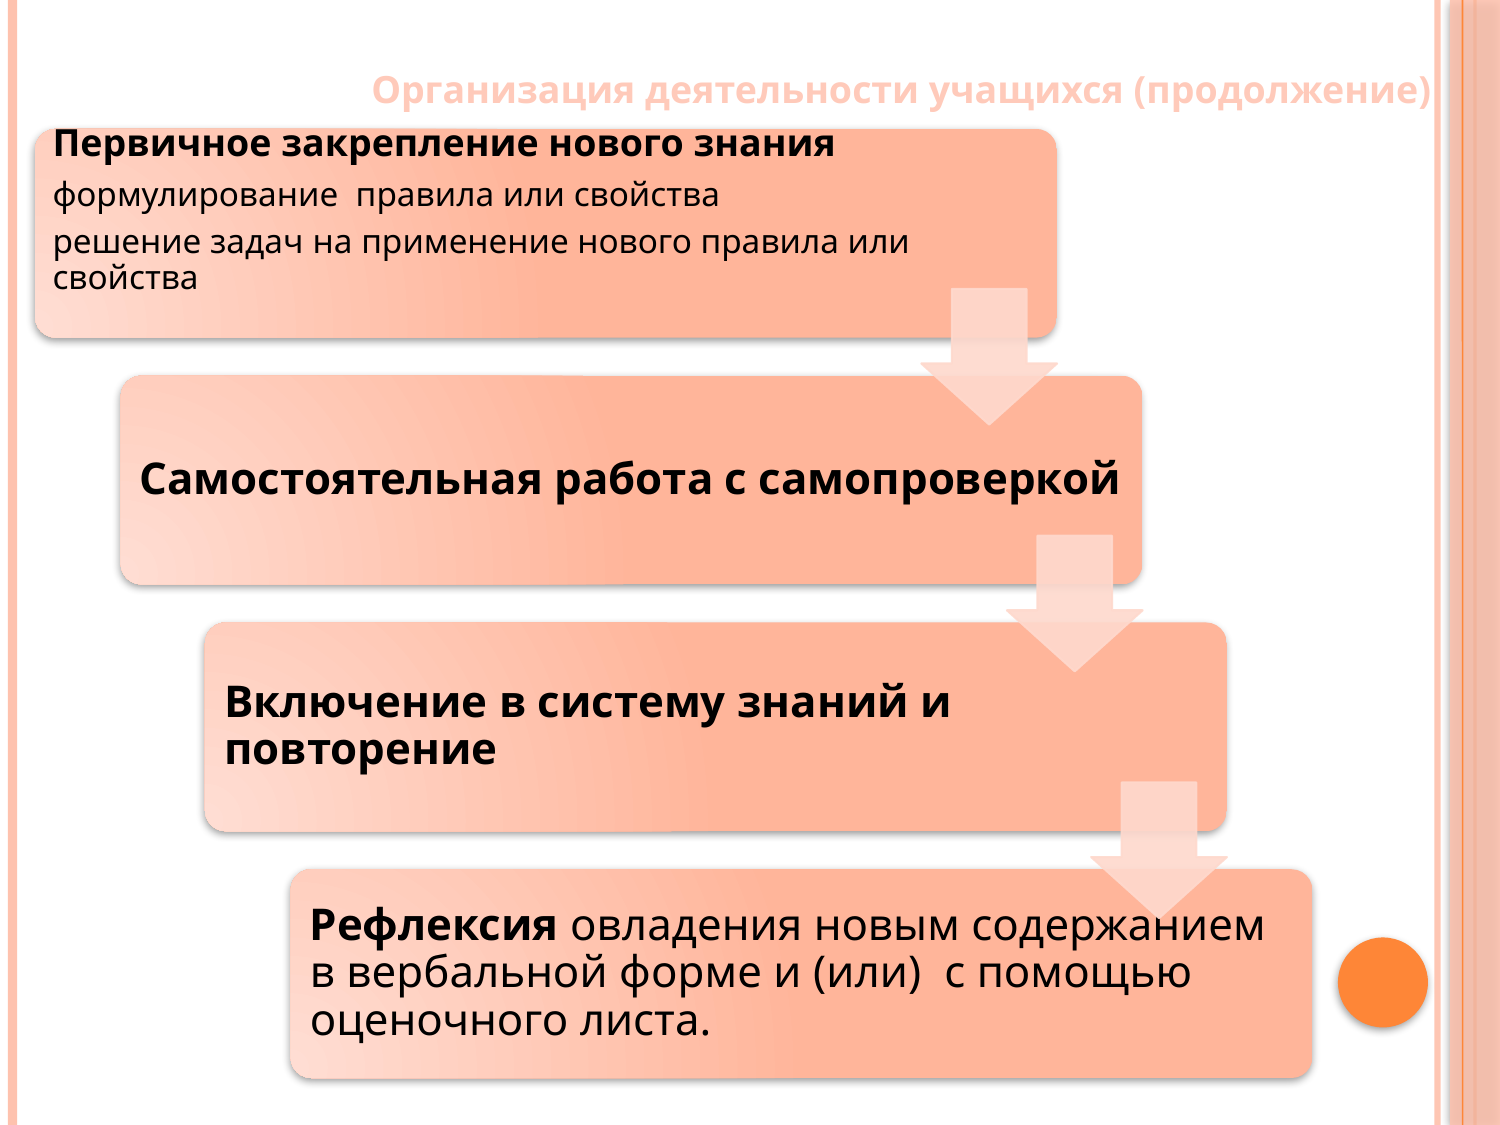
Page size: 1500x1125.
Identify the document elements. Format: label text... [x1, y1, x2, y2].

text_box Организация деятельности учащихся (продолжение) [356, 58, 1447, 119]
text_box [34, 128, 1313, 1079]
